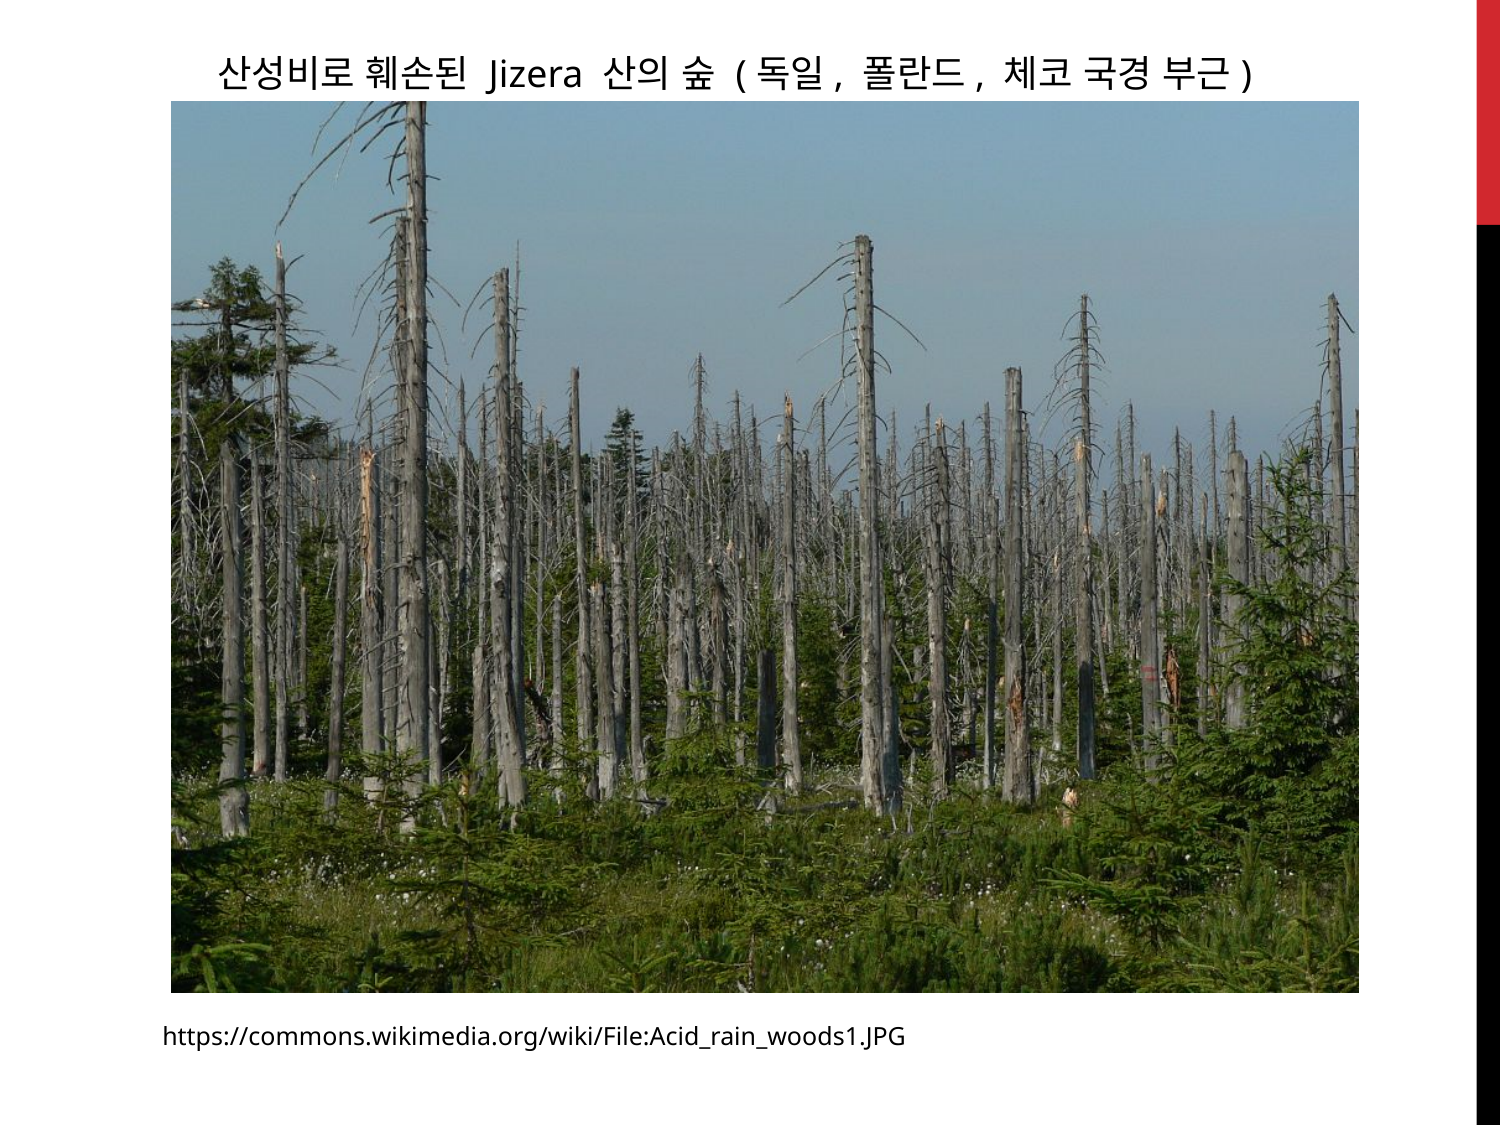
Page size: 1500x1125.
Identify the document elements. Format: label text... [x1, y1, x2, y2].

picture [170, 101, 1359, 993]
text_box 산성비로 훼손된 Jizera 산의 숲 (독일, 폴란드, 체코 국경 부근) [202, 42, 1268, 96]
text_box https://commons.wikimedia.org/wiki/File:Acid_rain_woods1.JPG [147, 1013, 1223, 1058]
